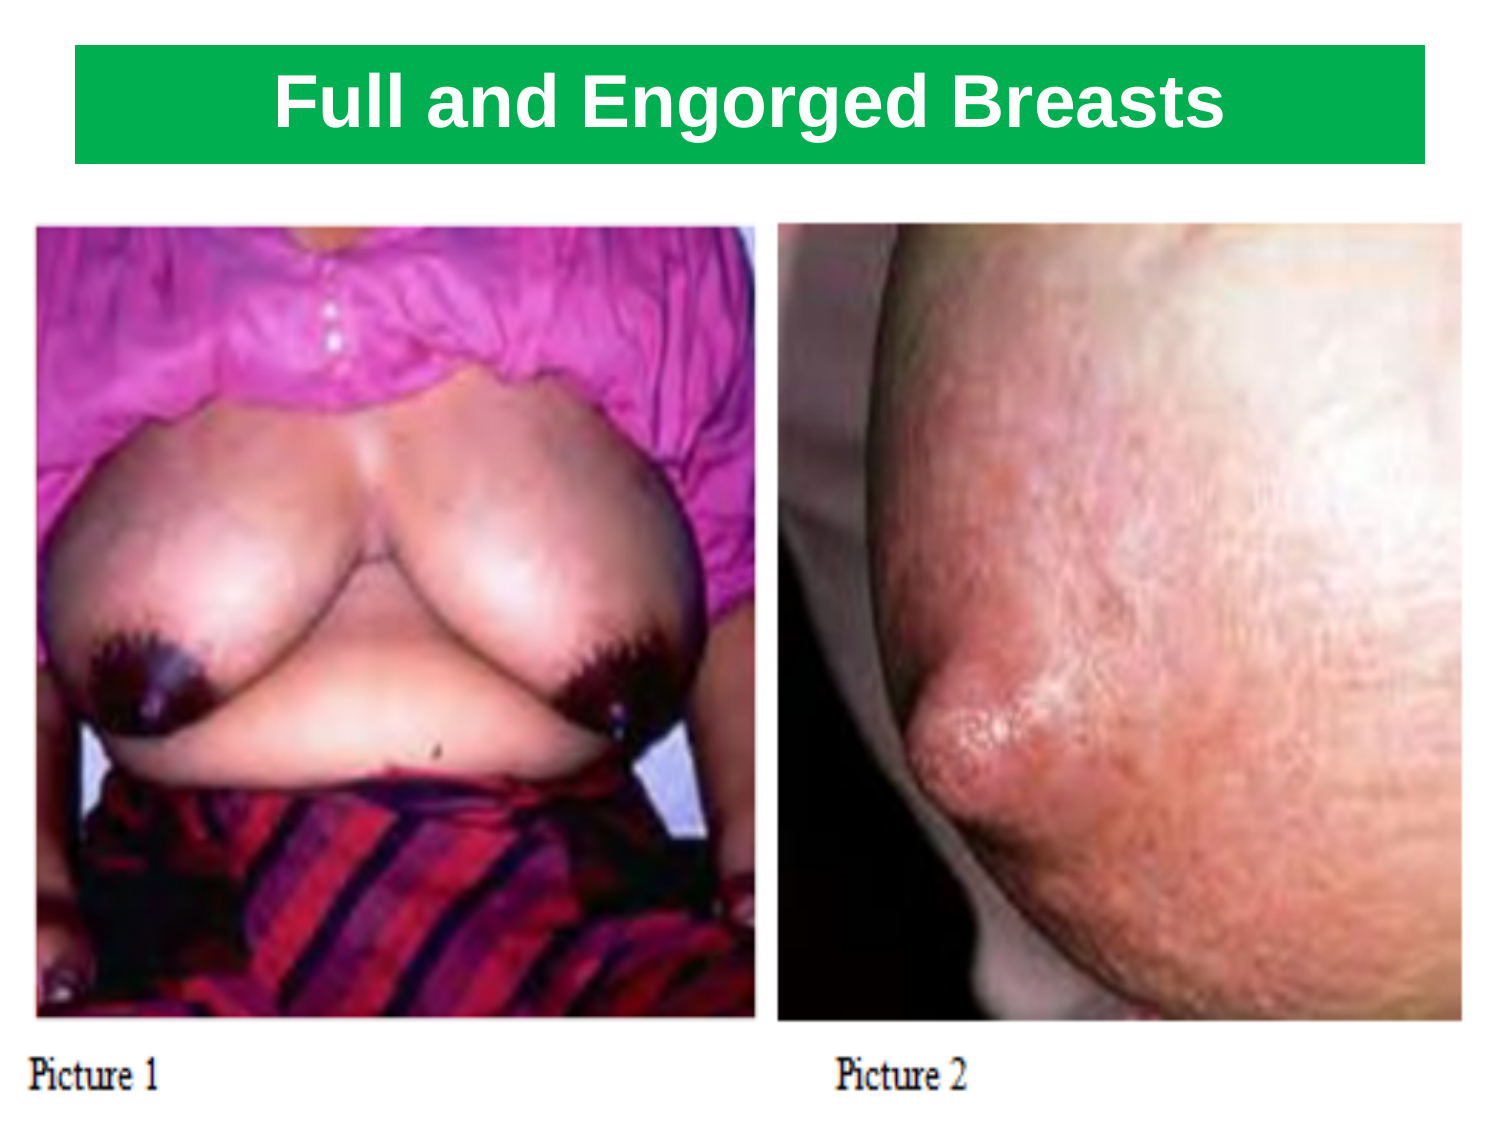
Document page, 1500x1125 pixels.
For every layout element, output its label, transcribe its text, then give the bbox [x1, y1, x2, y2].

title Full and Engorged Breasts [74, 44, 1426, 165]
picture [23, 210, 1477, 1102]
